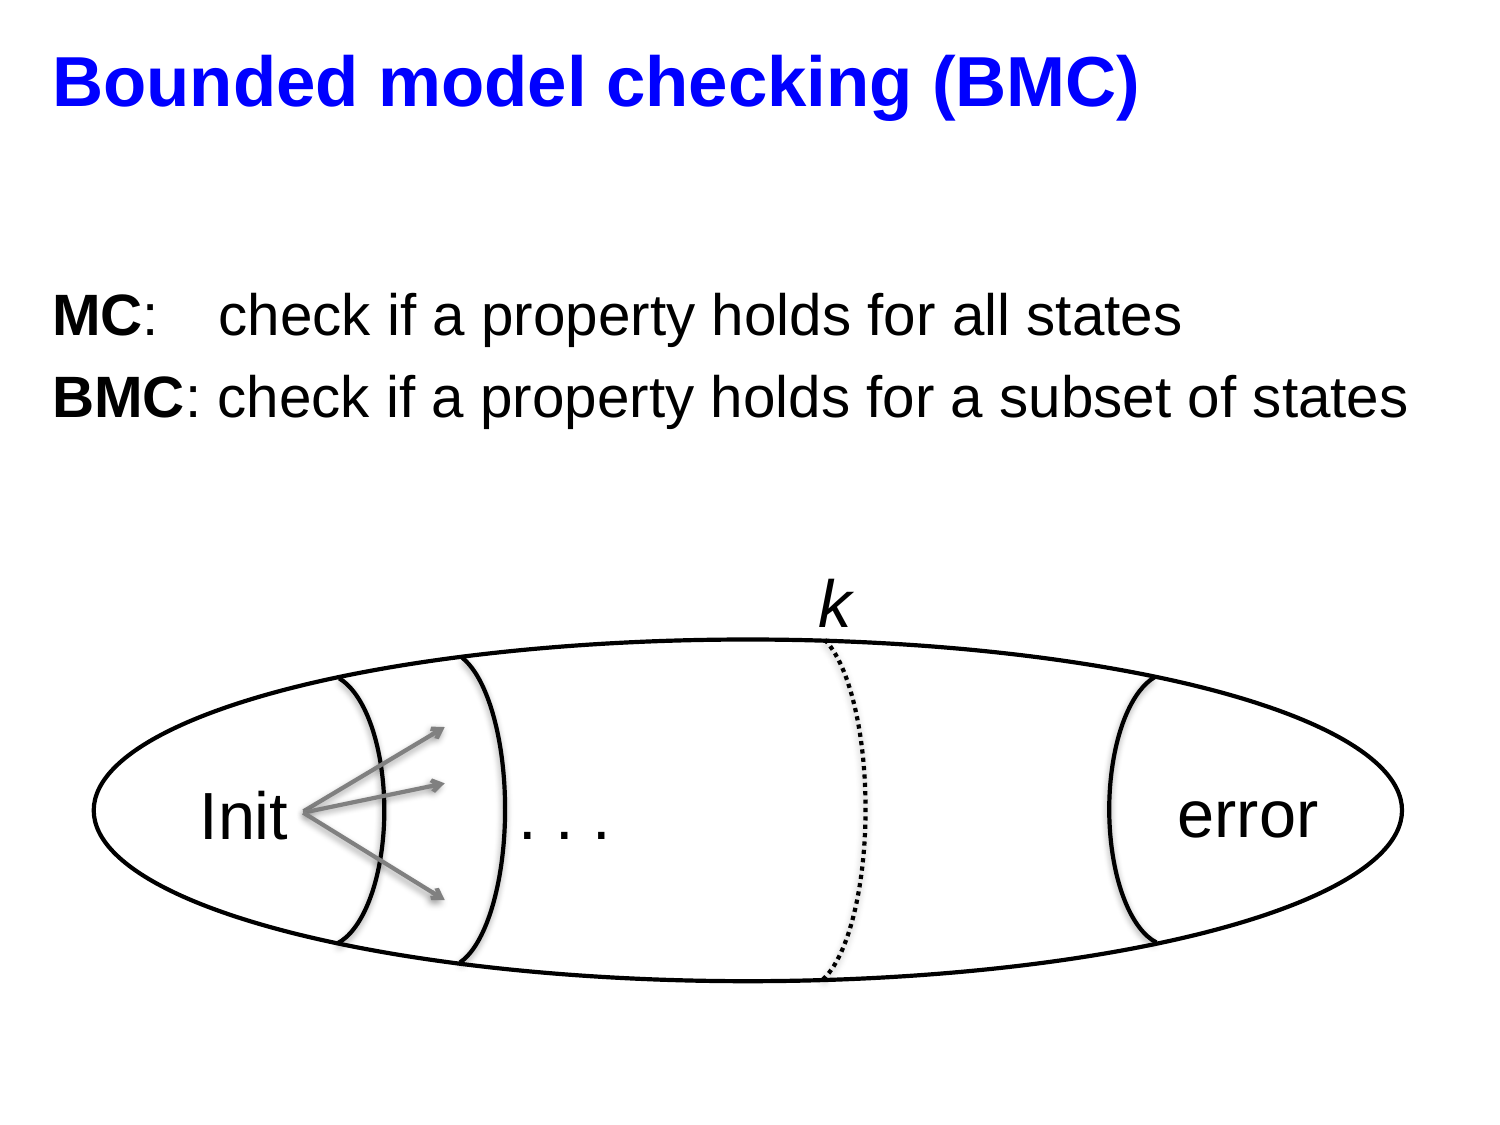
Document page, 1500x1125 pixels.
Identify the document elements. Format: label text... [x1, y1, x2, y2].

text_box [304, 812, 446, 901]
title Bounded model checking (BMC) [37, 19, 1476, 138]
list MC: check if a property holds for all states BMC: check if a property holds for a subset of states [37, 269, 1465, 1013]
text_box [805, 648, 868, 981]
text_box k [803, 553, 867, 648]
text_box Init [184, 765, 299, 860]
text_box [303, 726, 445, 782]
text_box error [1163, 763, 1334, 858]
text_box [1107, 675, 1165, 945]
text_box [333, 676, 374, 725]
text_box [304, 783, 446, 812]
text_box [333, 908, 369, 946]
text_box . . . [503, 765, 645, 860]
text_box [91, 637, 818, 984]
text_box [831, 640, 1405, 982]
text_box [450, 656, 505, 965]
